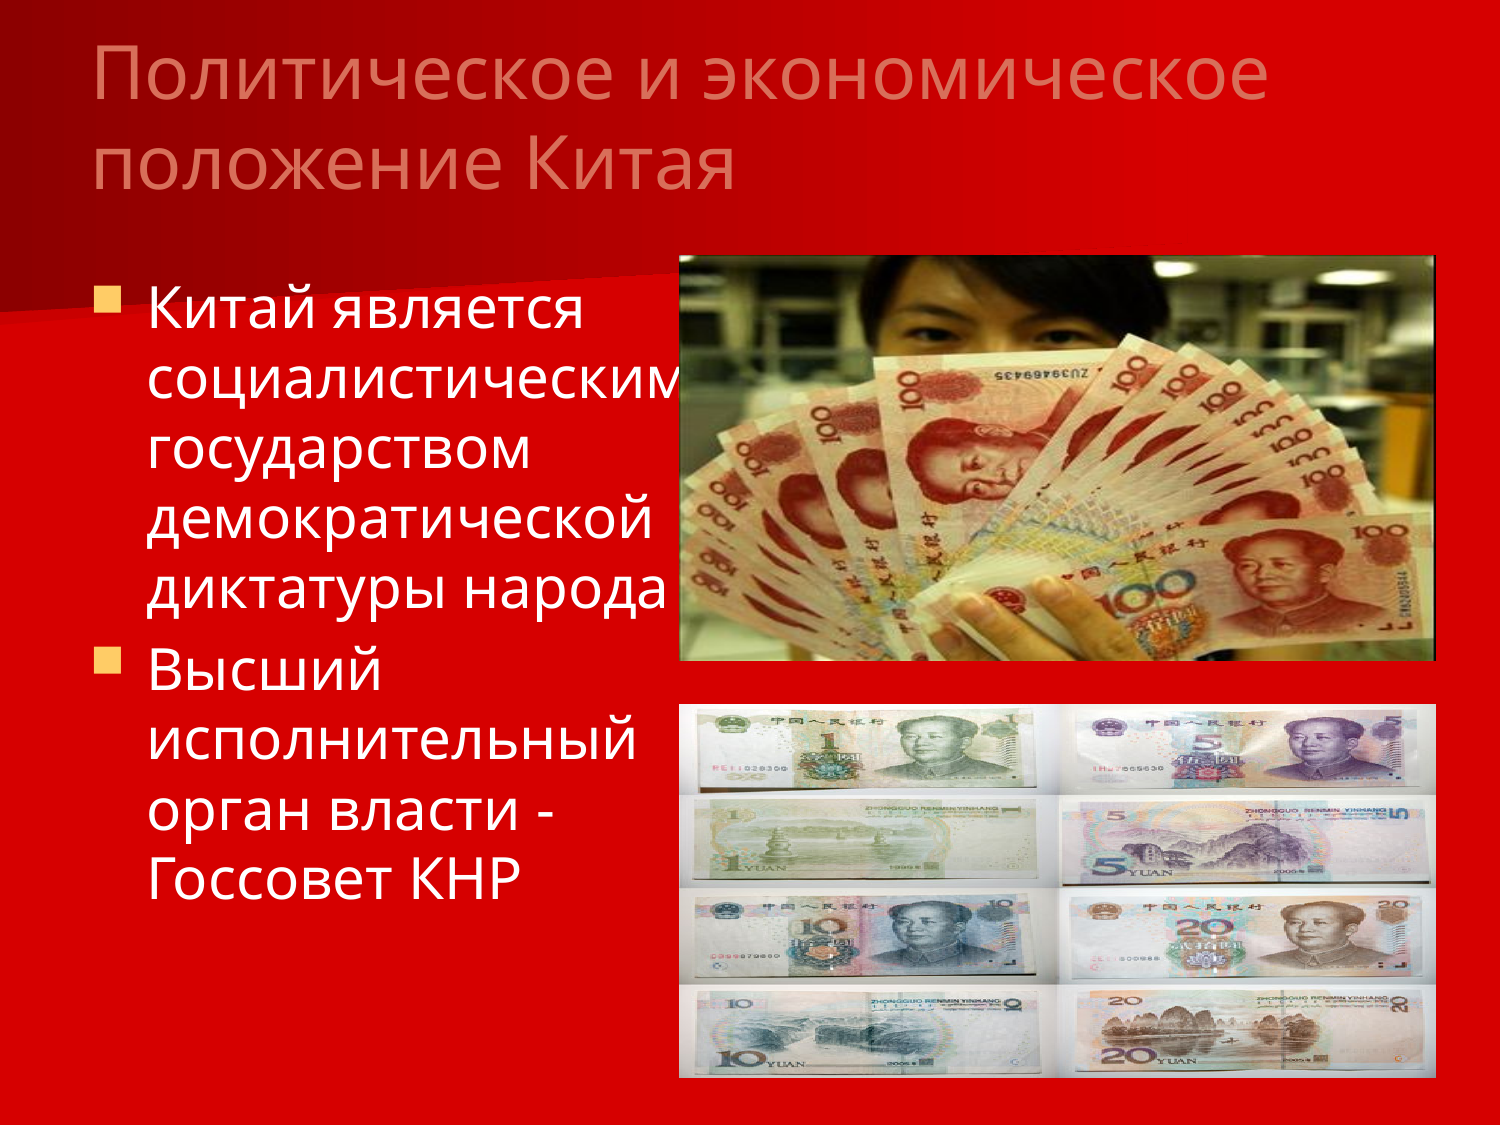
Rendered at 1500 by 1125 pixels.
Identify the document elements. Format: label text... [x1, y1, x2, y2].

title Политическое и экономическое положение Китая [74, 44, 1426, 185]
picture [678, 703, 1436, 1078]
list Китай является социалистическим государством демократической диктатуры народа Высший исполнительный орган власти - Госсовет КНР [74, 262, 738, 1001]
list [678, 255, 1436, 661]
